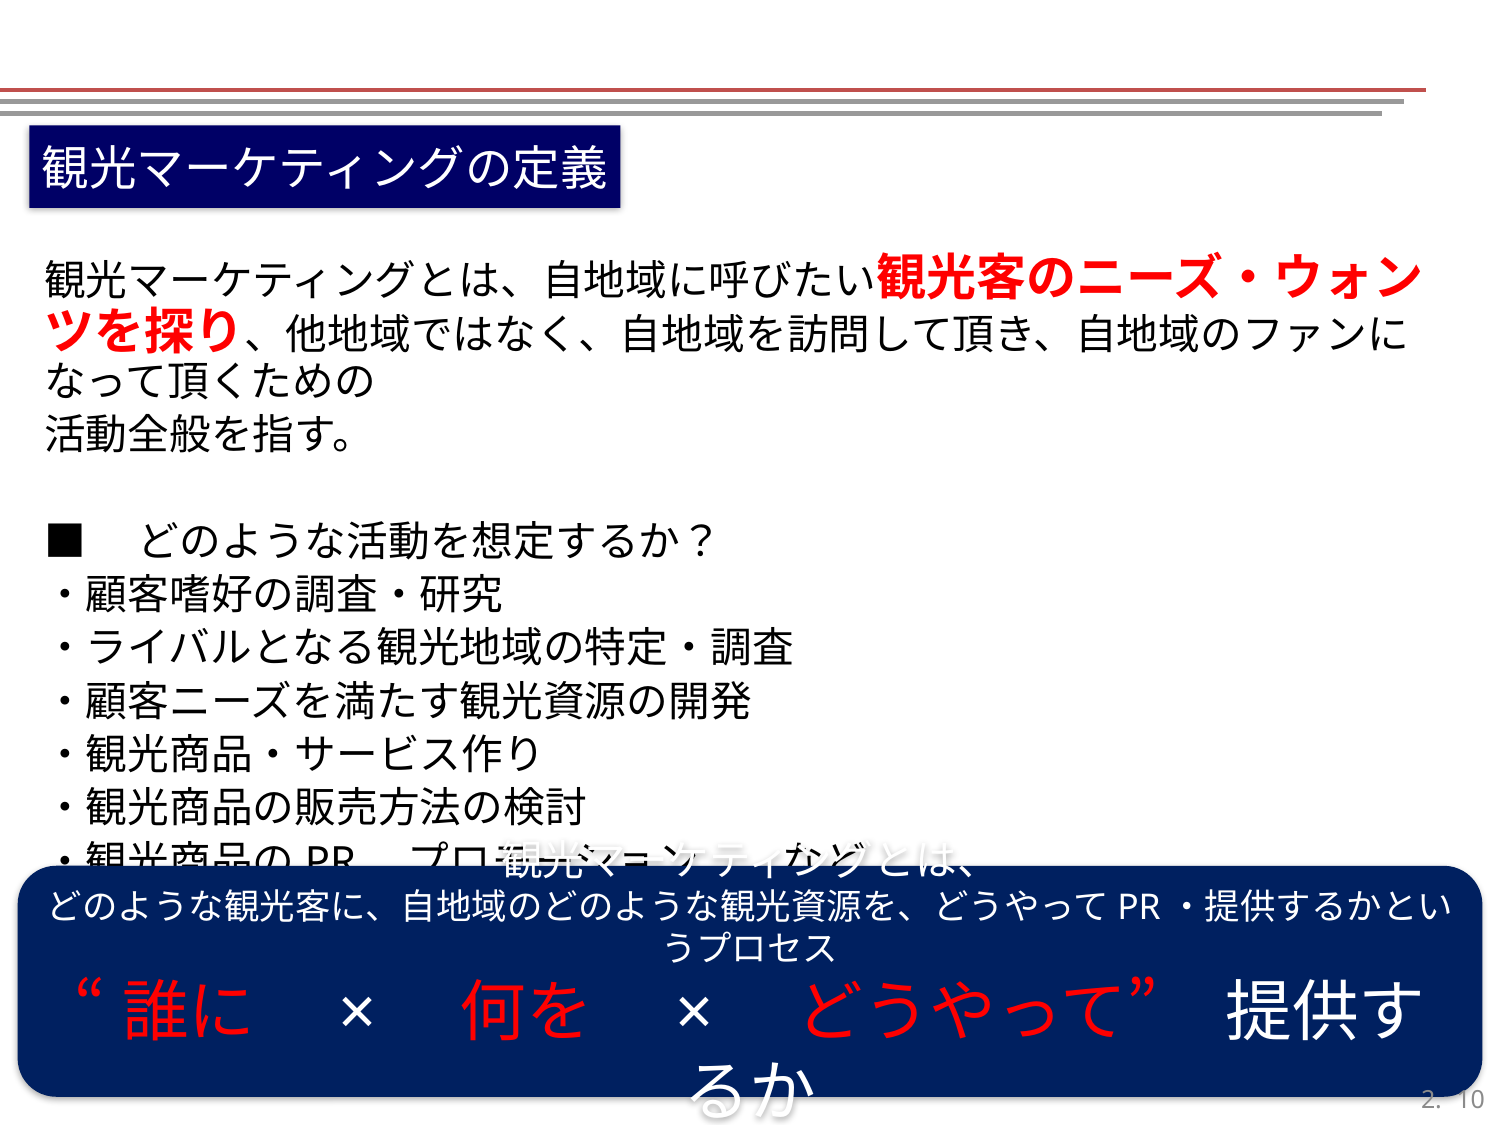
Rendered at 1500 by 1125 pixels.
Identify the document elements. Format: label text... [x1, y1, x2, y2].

text_box 観光マーケティングとは、自地域に呼びたい観光客のニーズ・ウォンツを探り、他地域ではなく、自地域を訪問して頂き、自地域のファンになって頂くための 活動全般を指す。 ■ どのような活動を想定するか？ ・顧客嗜好の調査・研究 ・ライバルとなる観光地域の特定・調査 ・顧客ニーズを満たす観光資源の開発 ・観光商品・サービス作り ・観光商品の販売方法の検討 ・観光商品のPR、プロモーション など [27, 129, 1461, 849]
slide_number 9 [1381, 1065, 1500, 1125]
text_box 観光マーケティングとは、 どのような観光客に、自地域のどのような観光資源を、どうやってPR・提供するかというプロセス “誰に × 何を × どうやって” 提供するか [17, 865, 1483, 1097]
text_box 観光マーケティングの定義 [29, 125, 621, 208]
